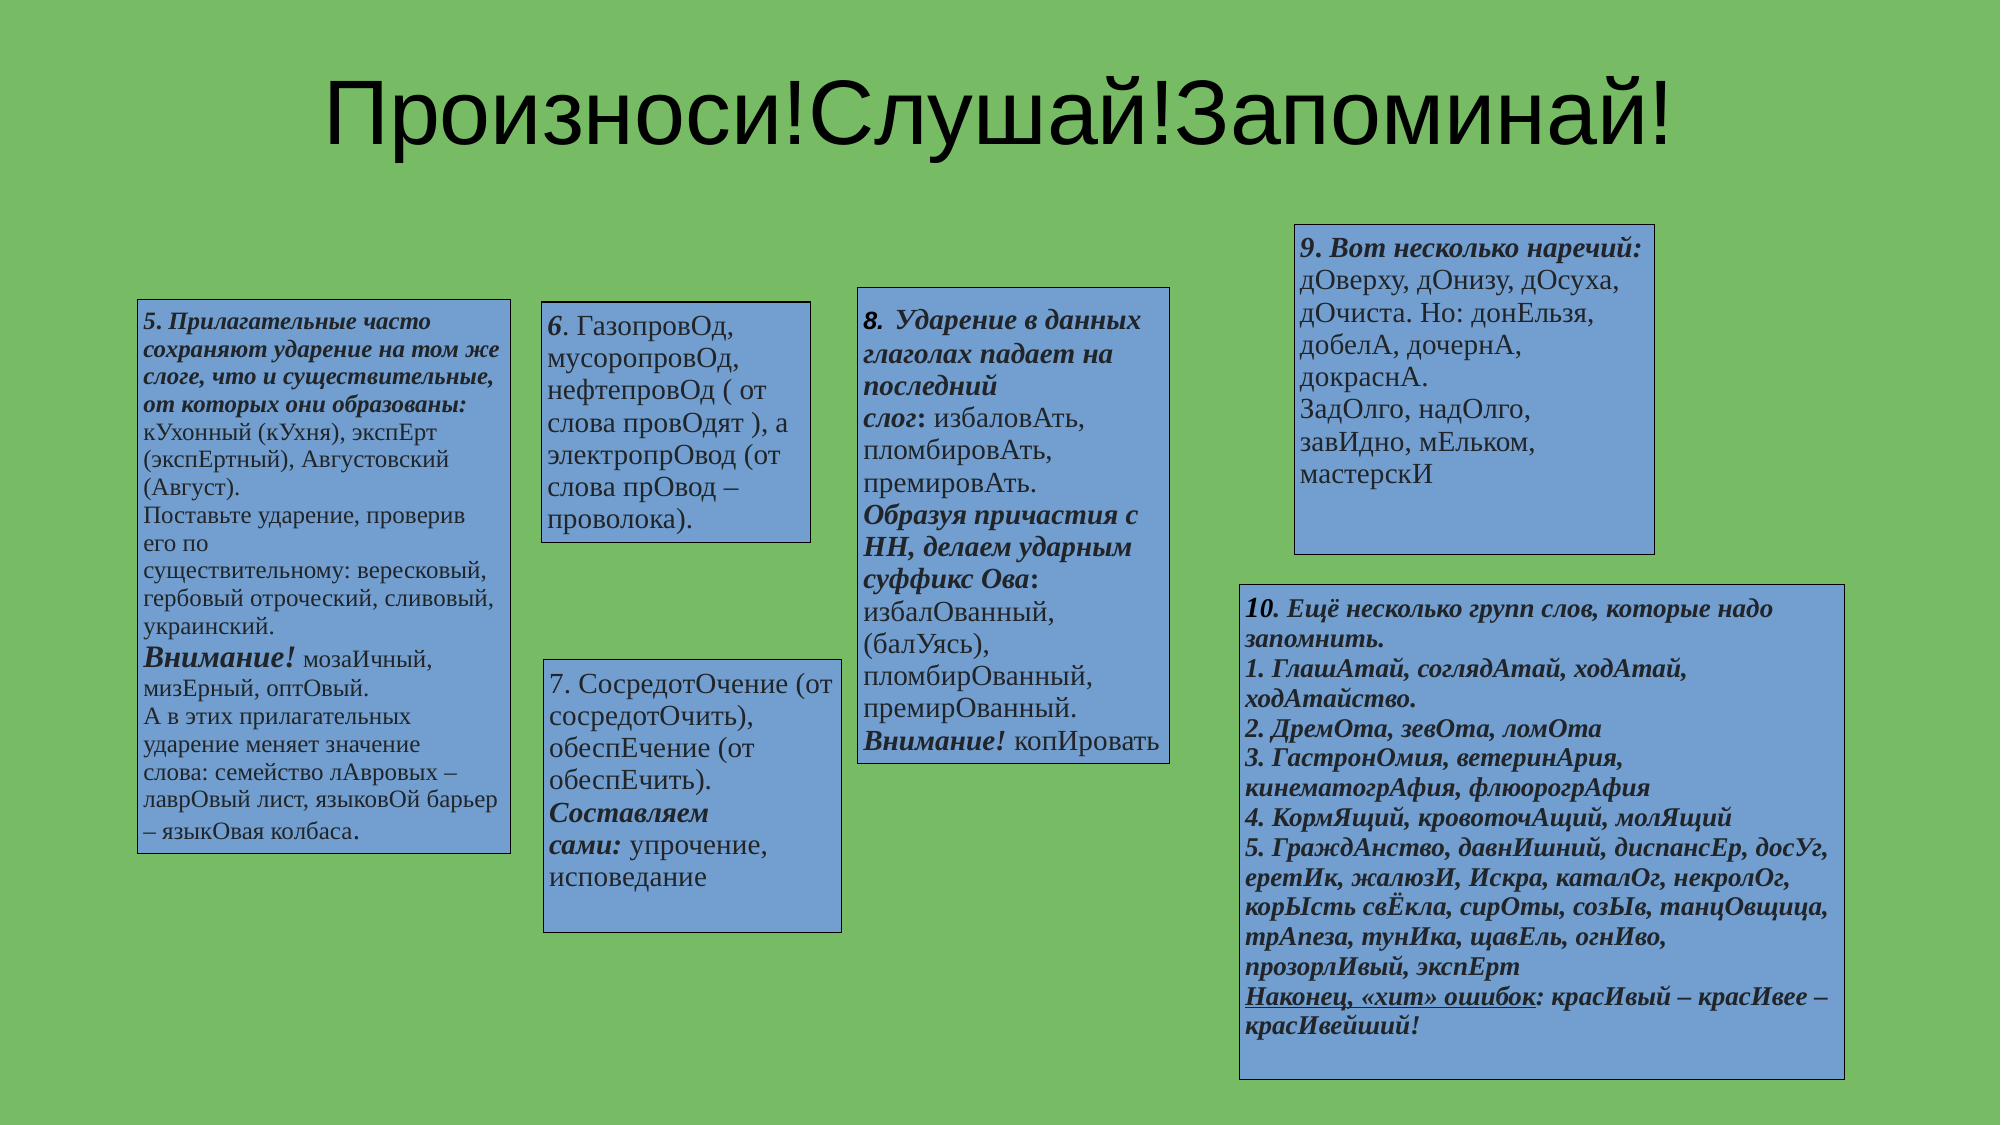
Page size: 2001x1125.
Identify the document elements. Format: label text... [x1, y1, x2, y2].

title Произноси!Слушай!Запоминай! [137, 0, 1862, 217]
table_header 10. Ещё несколько групп слов, которые надо запомнить. 1. ГлашАтай, соглядАтай, ходАтай, ходАтайство. 2. ДремОта, зевОта, ломОта 3. ГастронОмия, ветеринАрия, кинематогрАфия, флюорогрАфия 4. КормЯщий, кровоточАщий, молЯщий 5. ГраждАнство, давнИшний, диспансЕр, досУг, еретИк, жалюзИ, Искра, каталОг, некролОг, корЫсть свЁкла, сирОты, созЫв, танцОвщица, трАпеза, тунИка, щавЕль, огнИво, прозорлИвый, экспЕрт Наконец, «хит» ошибок: красИвый – красИвее – красИвейший! [1240, 585, 1844, 1079]
table_header 9. Вот несколько наречий: дОверху, дОнизу, дОсуха, дОчиста. Но: донЕльзя, добелА, дочернА, докраснА. ЗадОлго, надОлго, завИдно, мЕльком, мастерскИ [1295, 225, 1654, 554]
table_header 8. Ударение в данных глаголах падает на последний слог: избаловАть, пломбировАть, премировАть. Образуя причастия с НН, делаем ударным суффикс Ова: избалОванный, (балУясь), пломбирОванный, премирОванный. Внимание! копИровать [858, 288, 1169, 763]
table_header 7. СосредотОчение (от сосредотОчить), обеспЕчение (от обеспЕчить). Составляем сами: упрочение, исповедание [544, 660, 841, 932]
table_header 5. Прилагательные часто сохраняют ударение на том же слоге, что и существительные, от которых они образованы: кУхонный (кУхня), экспЕрт (экспЕртный), Августовский (Август). Поставьте ударение, проверив его по существительному: вересковый, гербовый отроческий, сливовый, украинский. Внимание! мозаИчный, мизЕрный, оптОвый. А в этих прилагательных ударение меняет значение слова: семейство лАвровых – лаврОвый лист, языковОй барьер – языкОвая колбаса. [138, 300, 510, 853]
table_header 6. ГазопровОд, мусоропровОд, нефтепровОд ( от слова провОдят ), а электропрОвод (от слова прОвод – проволока). [542, 303, 810, 542]
